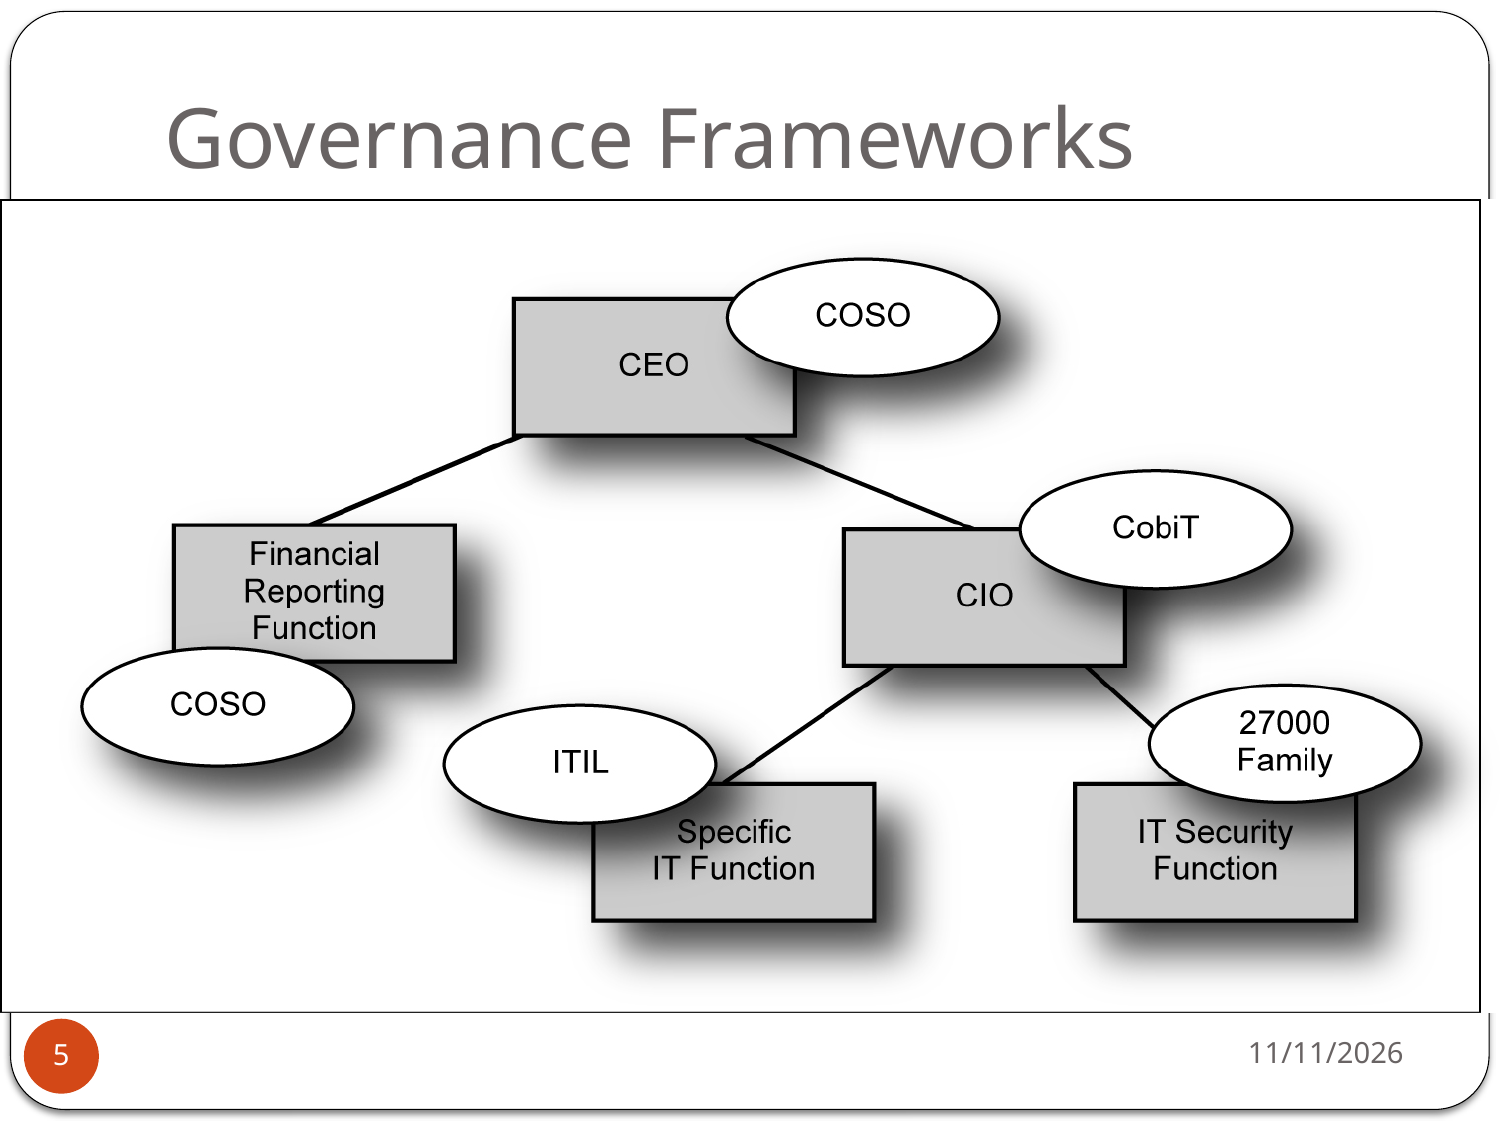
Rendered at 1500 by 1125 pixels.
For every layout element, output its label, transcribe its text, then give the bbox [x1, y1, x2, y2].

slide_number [1012, 1020, 1419, 1094]
picture [0, 199, 1500, 1013]
title Governance Frameworks [150, 45, 1425, 199]
slide_number 5 [23, 1020, 99, 1094]
